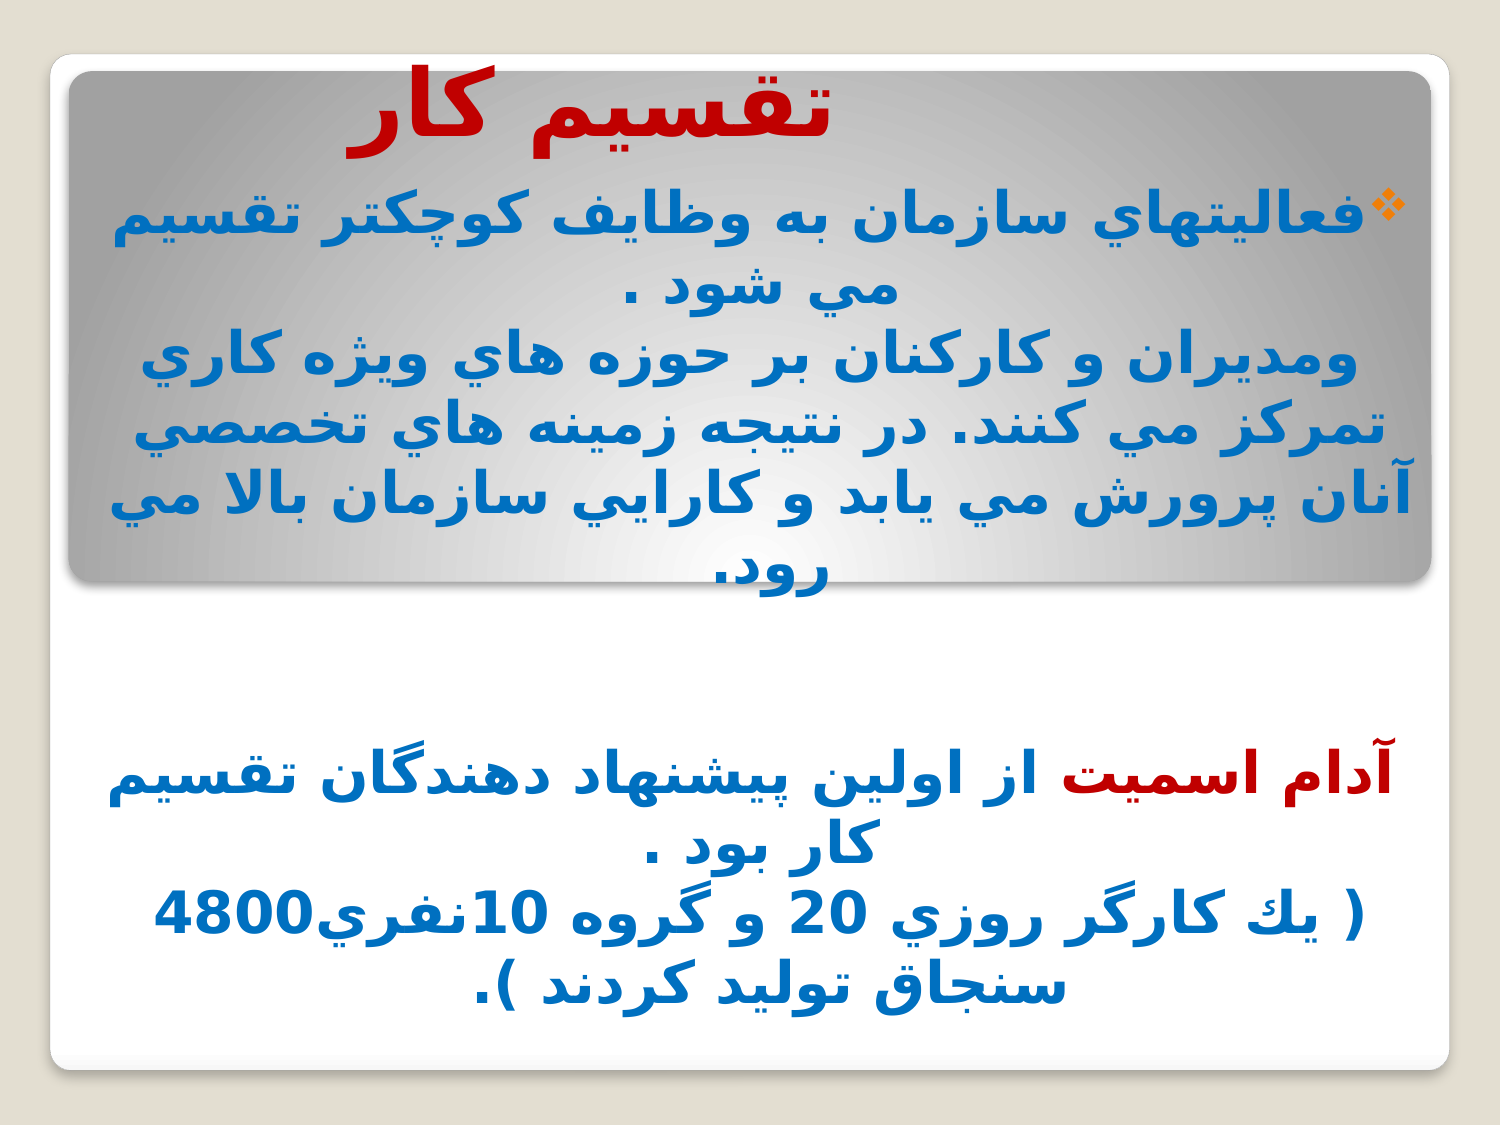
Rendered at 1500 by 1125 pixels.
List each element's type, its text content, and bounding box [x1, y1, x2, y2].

title تقسيم كار [0, 0, 1500, 163]
subtitle فعاليتهاي سازمان به وظايف كوچكتر تقسيم مي شود . ومديران و كاركنان بر حوزه هاي ويژه كاري تمركز مي كنند. در نتيجه زمينه هاي تخصصي آنان پرورش مي يابد و كارايي سازمان بالا مي رود. آدام اسميت از اولين پيشنهاد دهندگان تقسيم كار بود . ( يك كارگر روزي 20 و گروه 10نفري4800 سنجاق توليد كردند ). [62, 174, 1450, 875]
